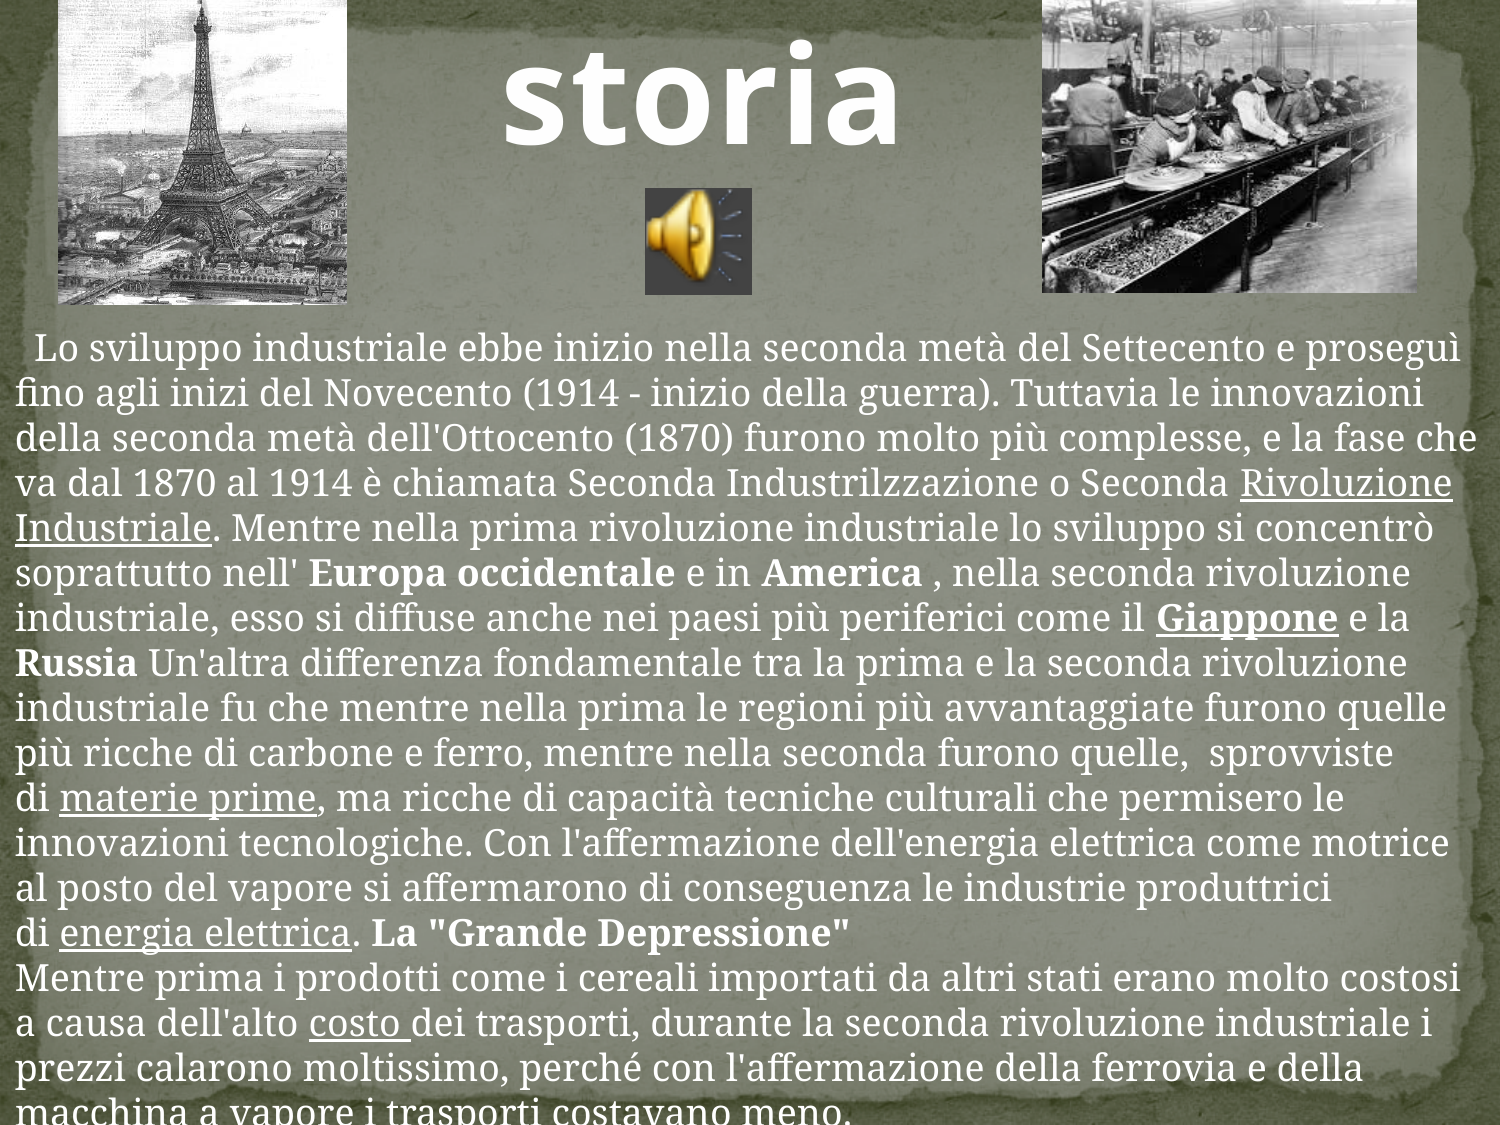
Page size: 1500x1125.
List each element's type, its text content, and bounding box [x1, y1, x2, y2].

picture [58, 0, 347, 305]
picture [1042, 0, 1417, 293]
text_box storia [485, 0, 922, 180]
picture [645, 188, 753, 296]
text_box Lo sviluppo industriale ebbe inizio nella seconda metà del Settecento e proseguì fino agli inizi del Novecento (1914 - inizio della guerra). Tuttavia le innovazioni della seconda metà dell'Ottocento (1870) furono molto più complesse, e la fase che va dal 1870 al 1914 è chiamata Seconda Industrilzzazione o Seconda Rivoluzione Industriale. Mentre nella prima rivoluzione industriale lo sviluppo si concentrò soprattutto nell' Europa occidentale e in America , nella seconda rivoluzione industriale, esso si diffuse anche nei paesi più periferici come il Giappone e la Russia Un'altra differenza fondamentale tra la prima e la seconda rivoluzione industriale fu che mentre nella prima le regioni più avvantaggiate furono quelle più ricche di carbone e ferro, mentre nella seconda furono quelle, sprovviste di materie prime, ma ricche di capacità tecniche culturali che permisero le innovazioni tecnologiche. Con l'affermazione dell'energia elettrica come motrice al posto del vapore si affermarono di conseguenza le industrie produttrici di energia elettrica. La "Grande Depressione" Mentre prima i prodotti come i cereali importati da altri stati erano molto costosi a causa dell'alto costo dei trasporti, durante la seconda rivoluzione industriale i prezzi calarono moltissimo, perché con l'affermazione della ferrovia e della macchina a vapore i trasporti costavano meno. . [0, 316, 1500, 1125]
